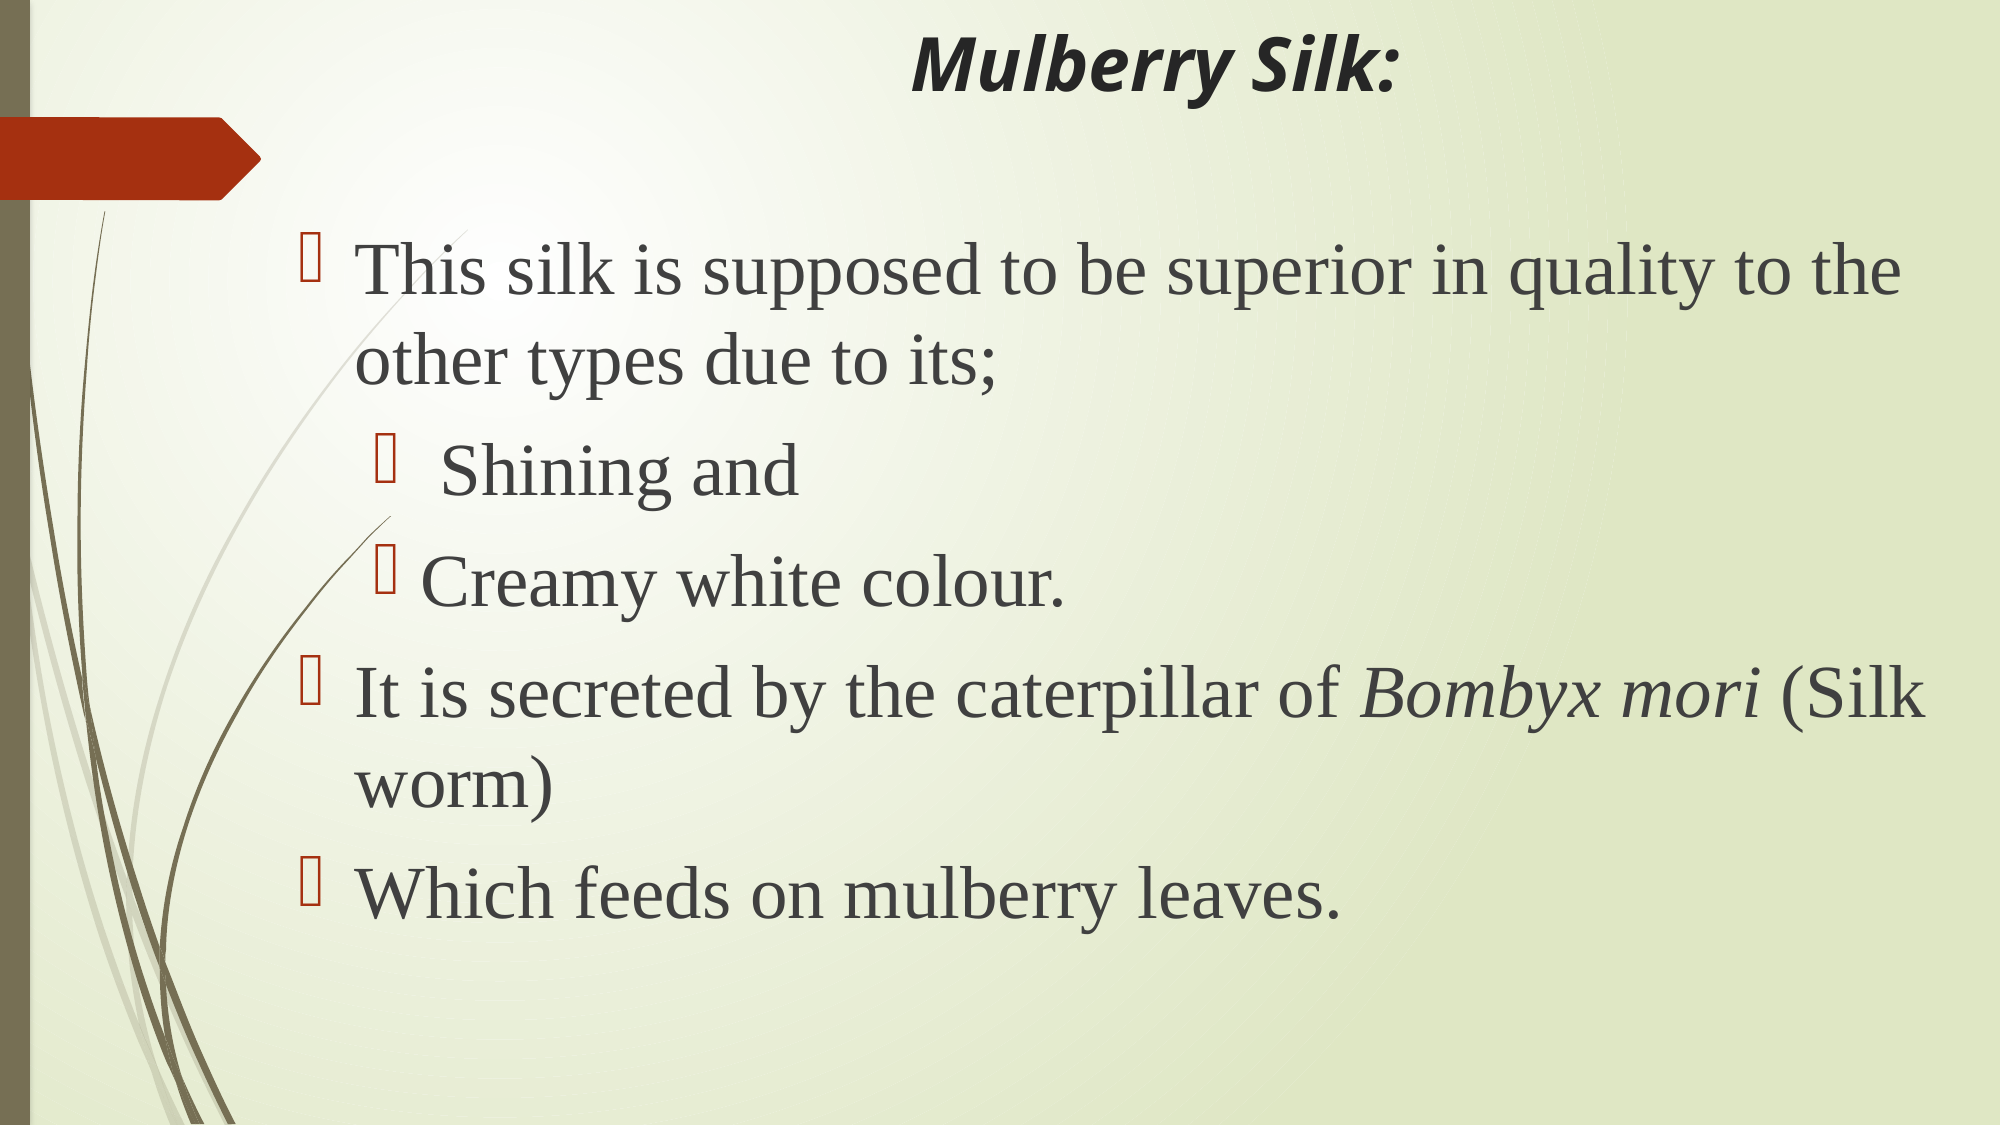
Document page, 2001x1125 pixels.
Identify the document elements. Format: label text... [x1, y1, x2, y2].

list This silk is supposed to be superior in quality to the other types due to its; Shining and Creamy white colour. It is secreted by the caterpillar of Bombyx mori (Silk worm) Which feeds on mulberry leaves. [283, 212, 2000, 1125]
title Mulberry Silk: [424, 9, 1887, 194]
